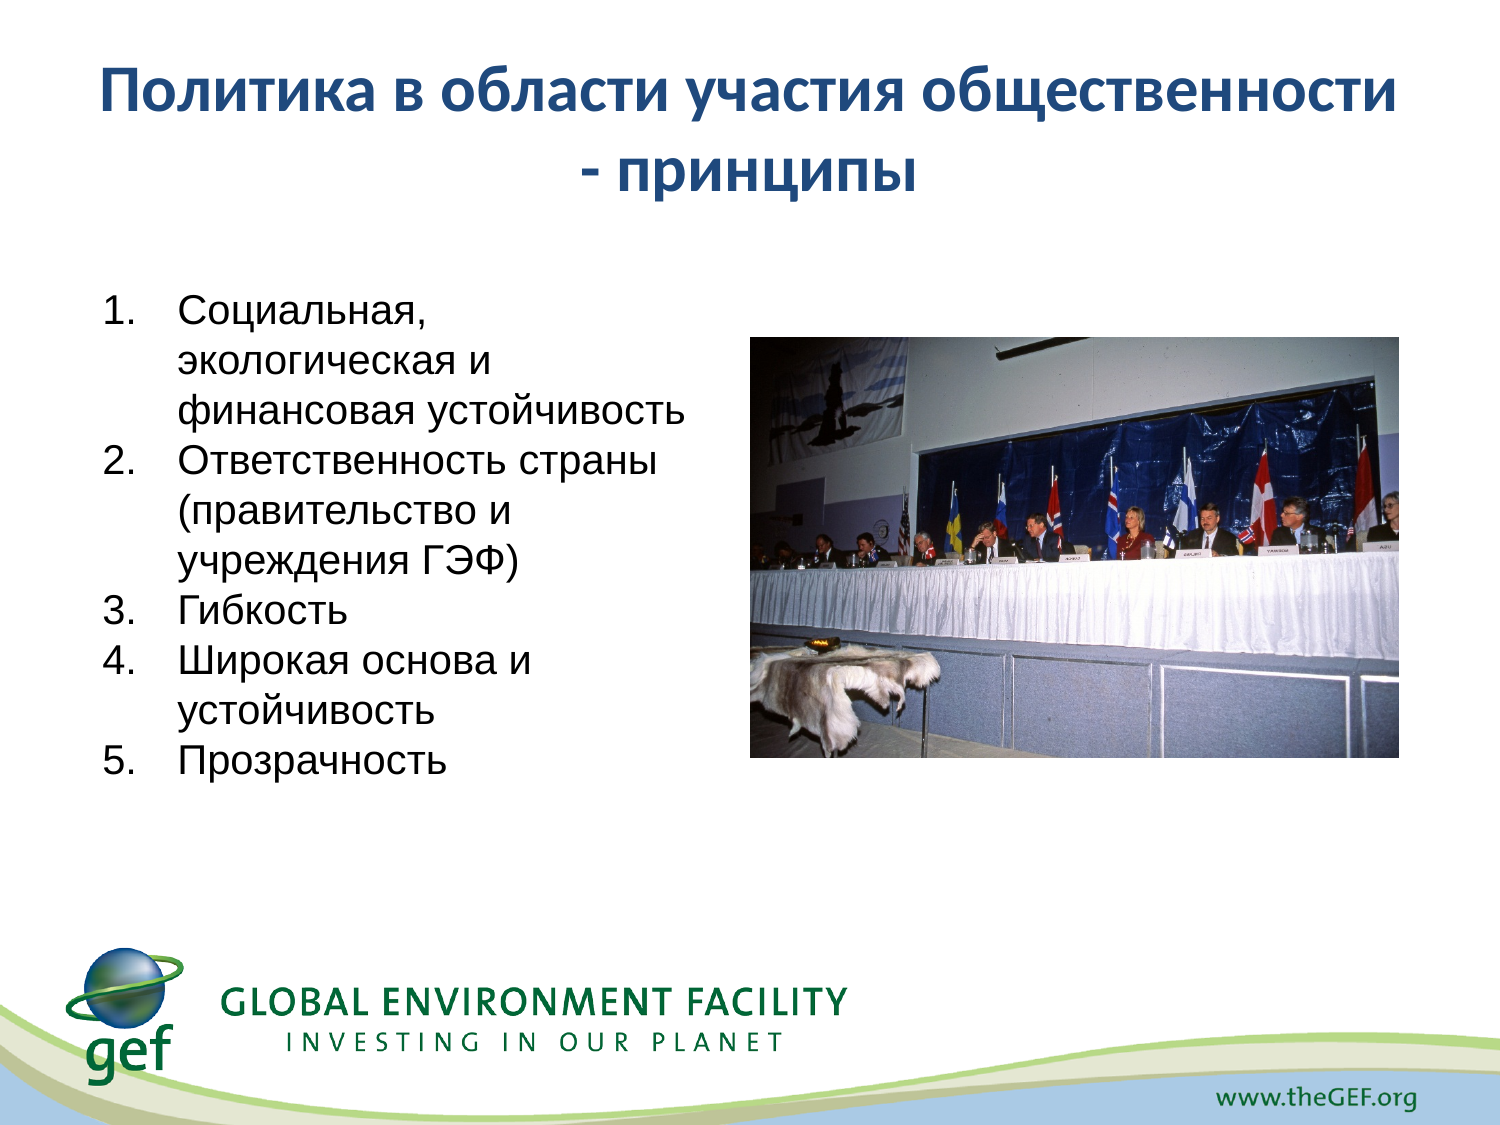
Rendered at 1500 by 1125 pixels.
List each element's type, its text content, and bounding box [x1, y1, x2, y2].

text_box Социальная, экологическая и финансовая устойчивость Ответственность страны (правительство и учреждения ГЭФ) Гибкость Широкая основа и устойчивость Прозрачность [87, 275, 713, 840]
title Политика в области участия общественности - принципы [75, 12, 1425, 238]
picture [749, 337, 1400, 758]
picture [0, 920, 1500, 1125]
